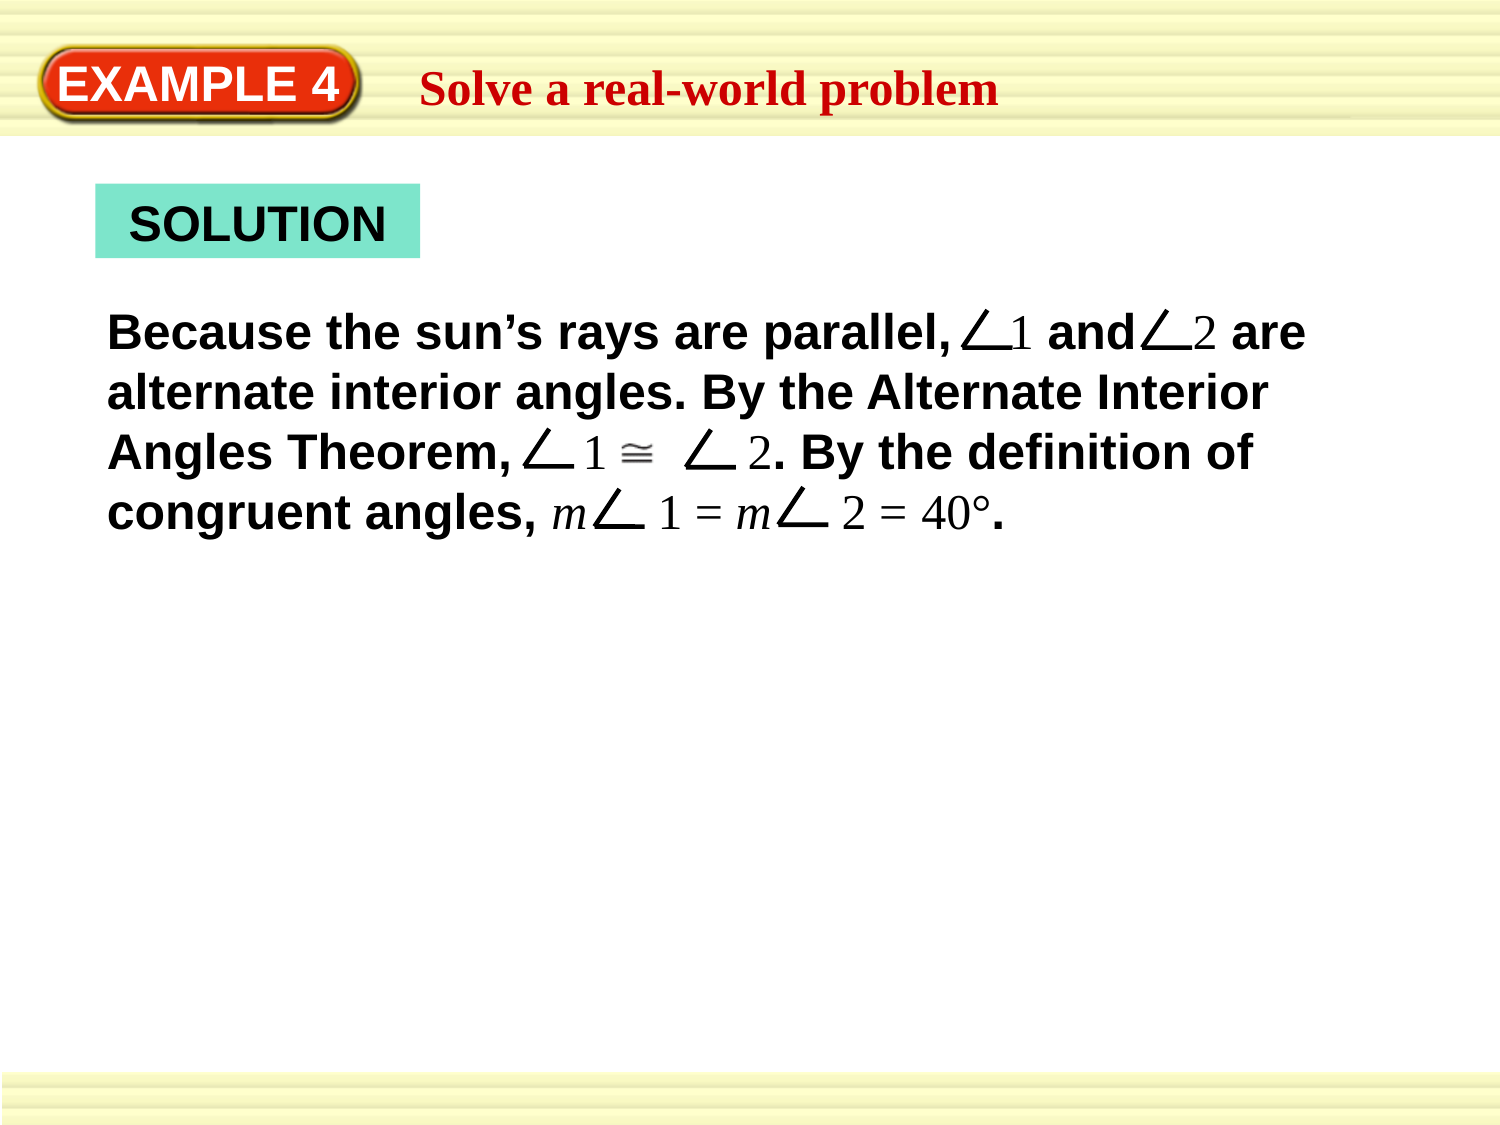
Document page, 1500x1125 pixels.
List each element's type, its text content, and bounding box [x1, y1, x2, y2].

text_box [0, 0, 1500, 137]
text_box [91, 292, 1413, 548]
text_box SOLUTION [95, 183, 421, 259]
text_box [1, 1071, 1500, 1125]
